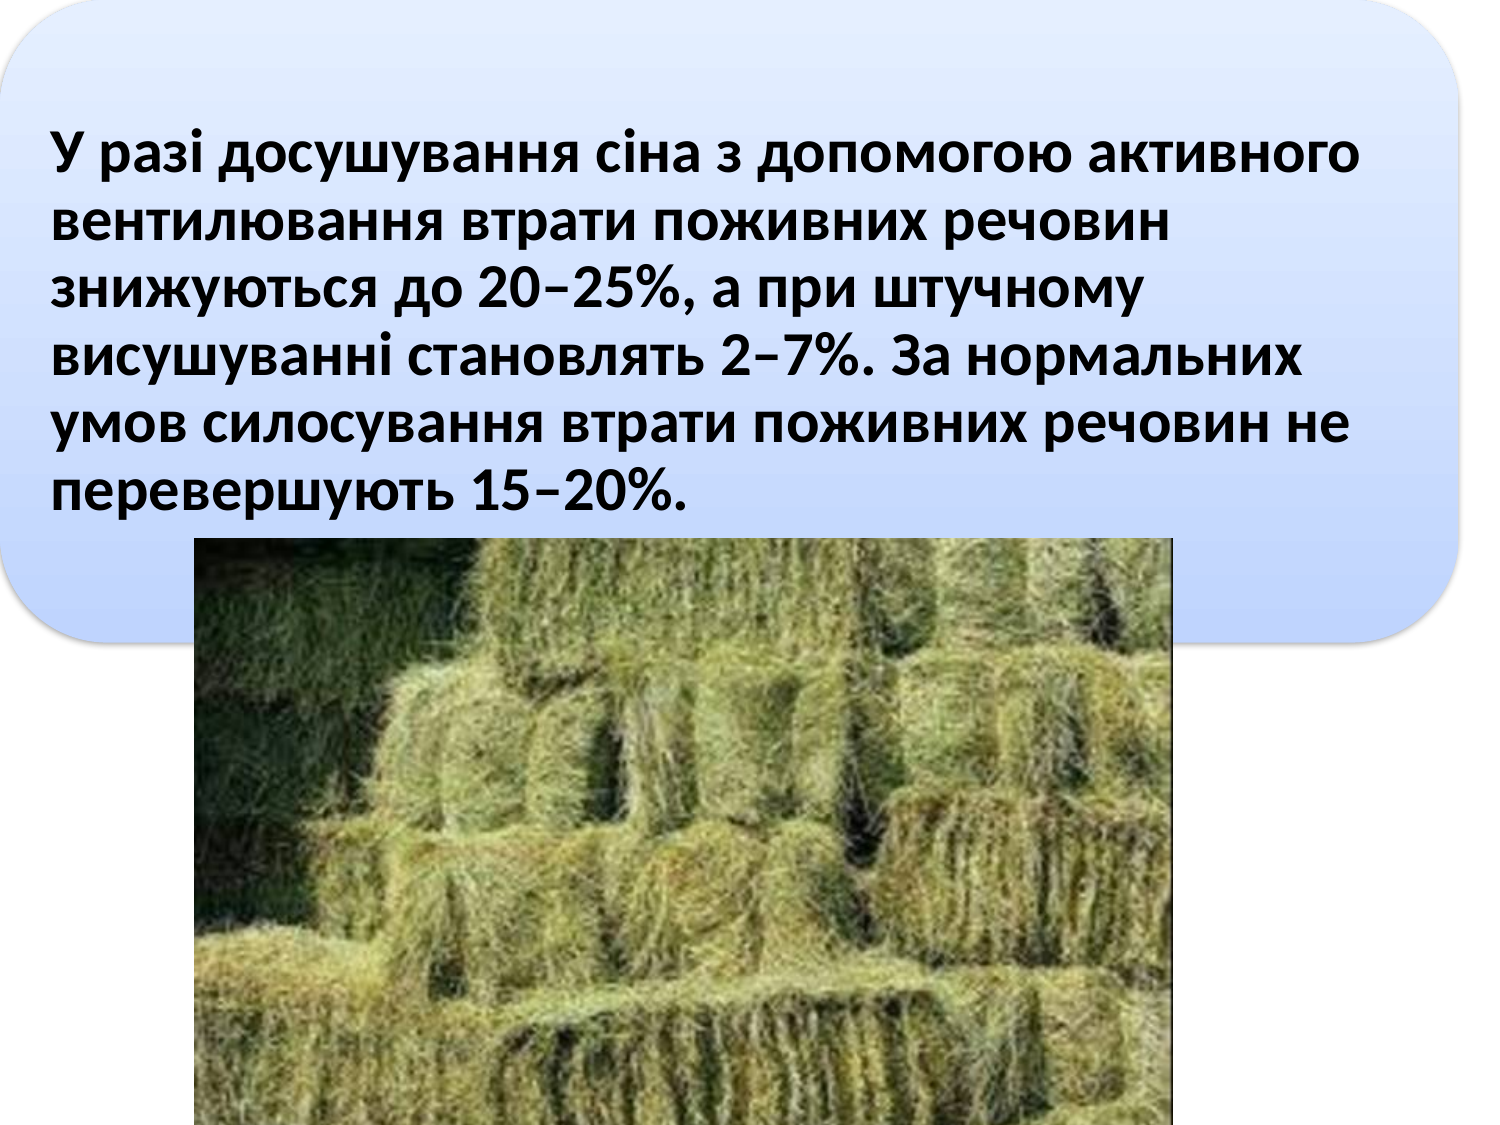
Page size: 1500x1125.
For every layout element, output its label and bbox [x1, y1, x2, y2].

picture [194, 538, 1174, 1125]
text_box [0, 0, 1459, 643]
